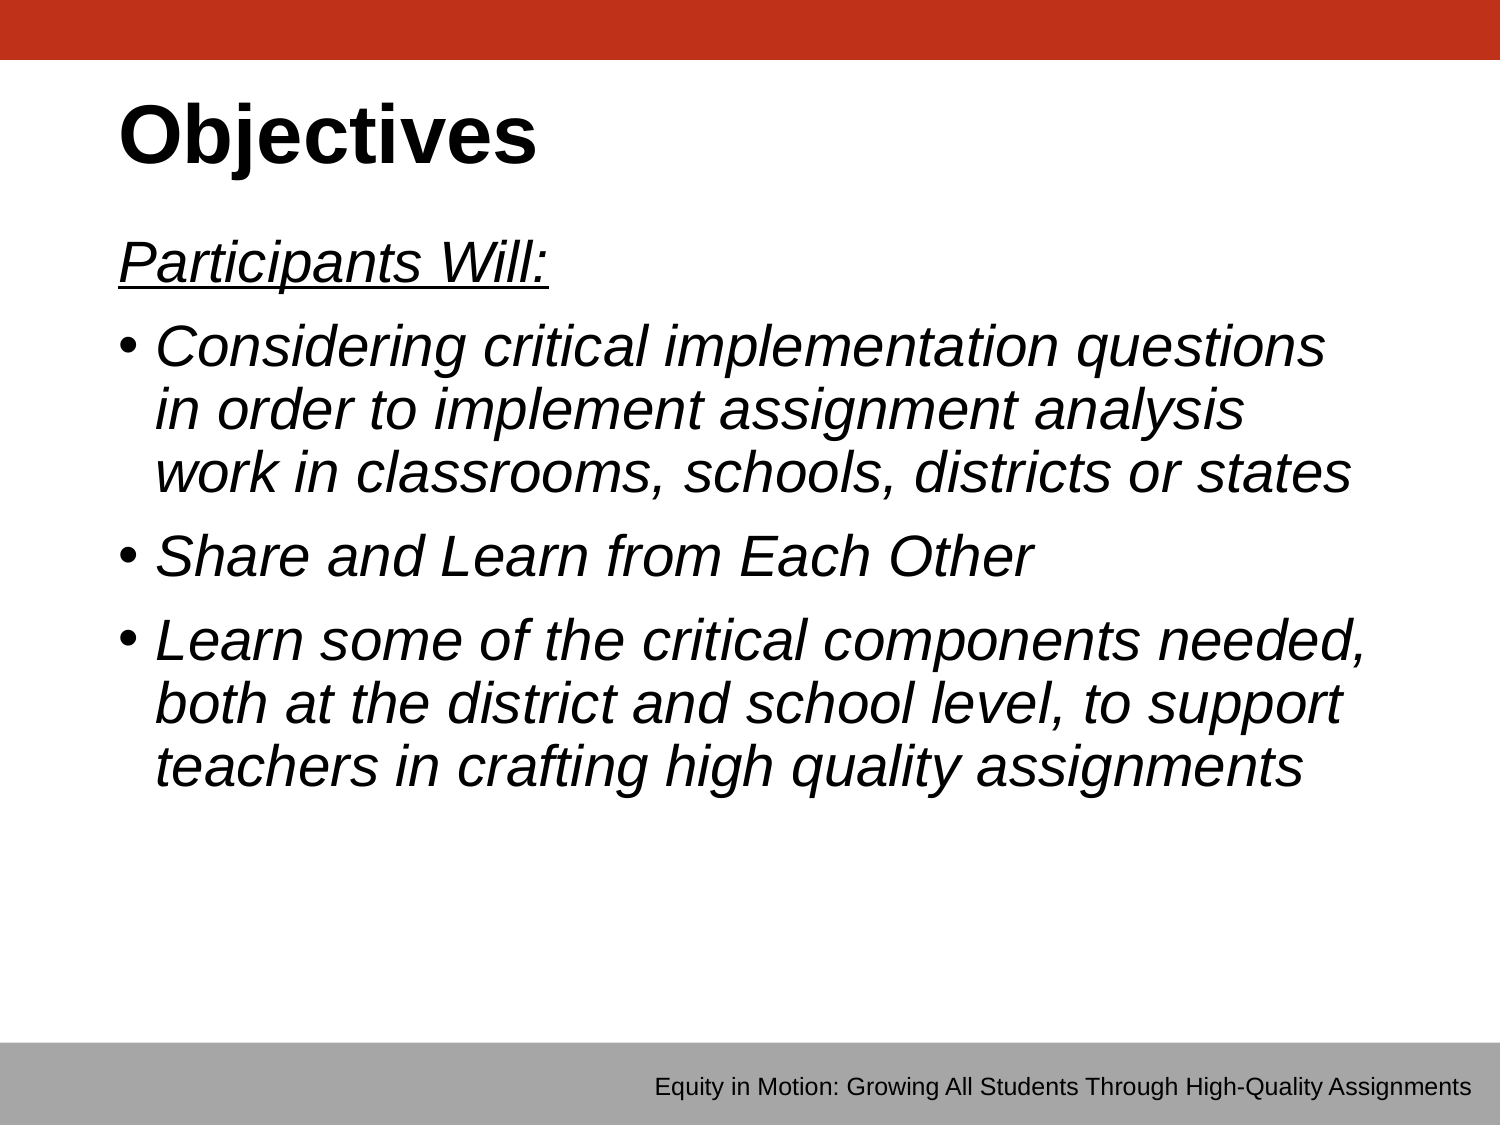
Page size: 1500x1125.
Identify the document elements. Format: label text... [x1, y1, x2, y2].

title Objectives [103, 59, 1397, 213]
list Participants Will: Considering critical implementation questions in order to implement assignment analysis work in classrooms, schools, districts or states Share and Learn from Each Other Learn some of the critical components needed, both at the district and school level, to support teachers in crafting high quality assignments [103, 224, 1397, 980]
